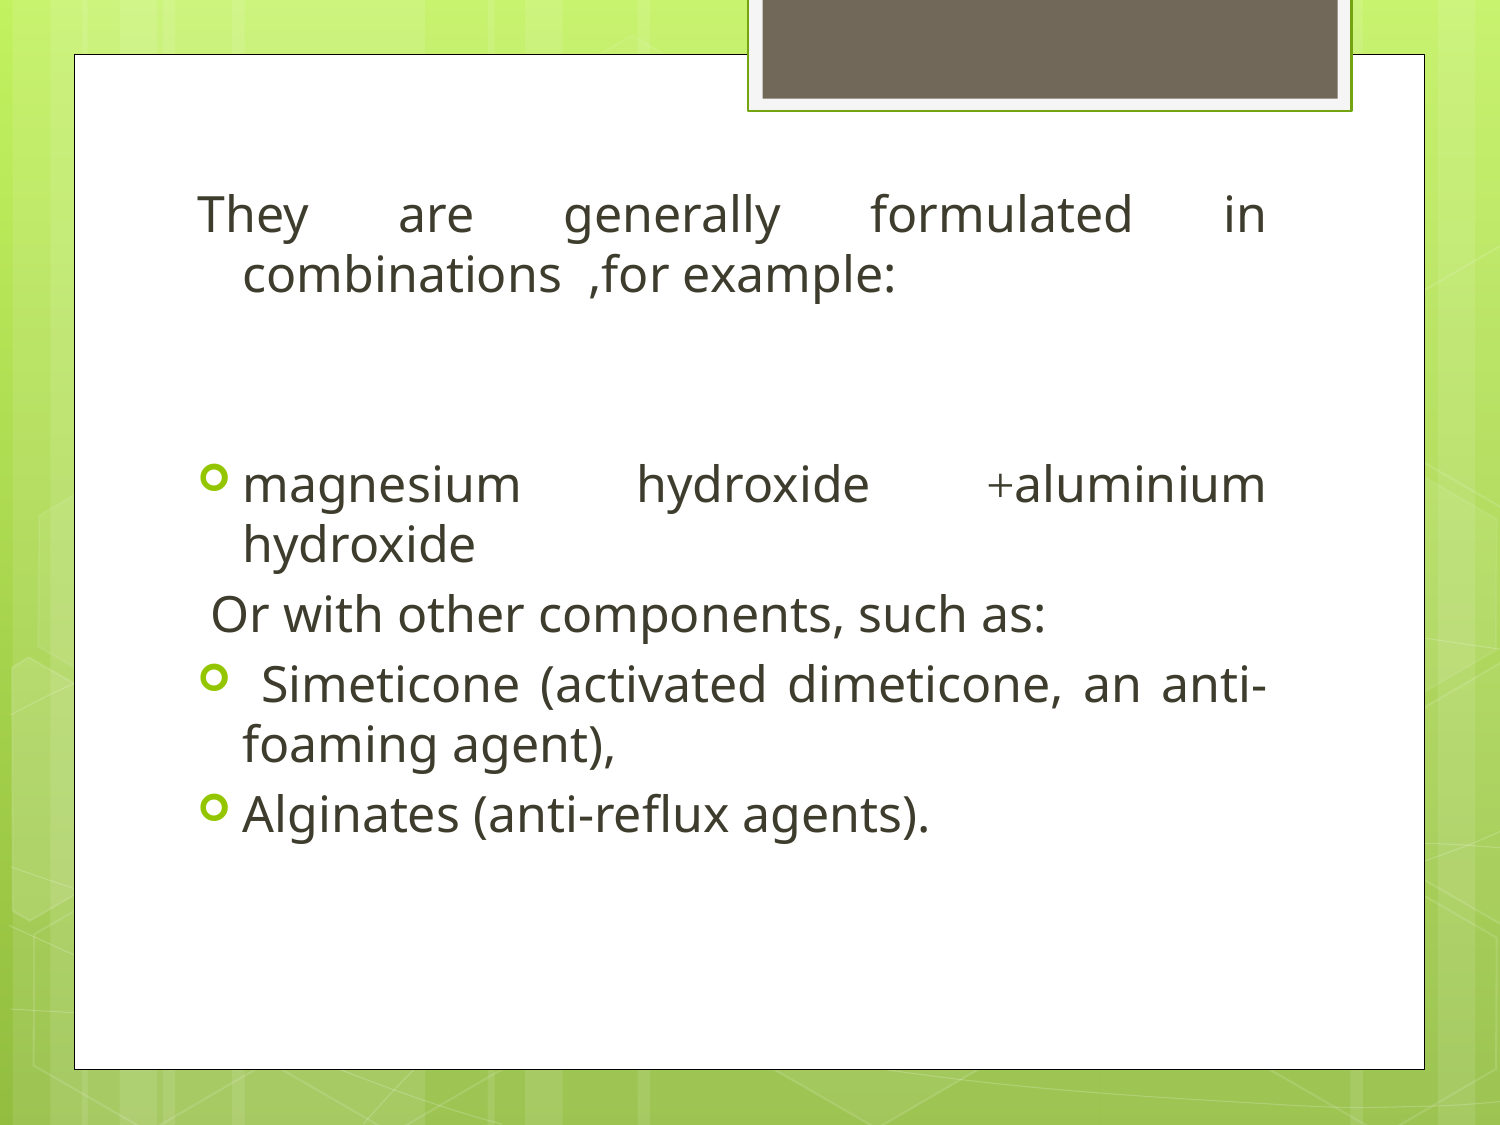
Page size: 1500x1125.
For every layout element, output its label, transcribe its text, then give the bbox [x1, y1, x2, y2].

list They are generally formulated in combinations ,for example: magnesium hydroxide +aluminium hydroxide Or with other components, such as: Simeticone (activated dimeticone, an anti-foaming agent), Alginates (anti-reflux agents). [171, 174, 1283, 957]
